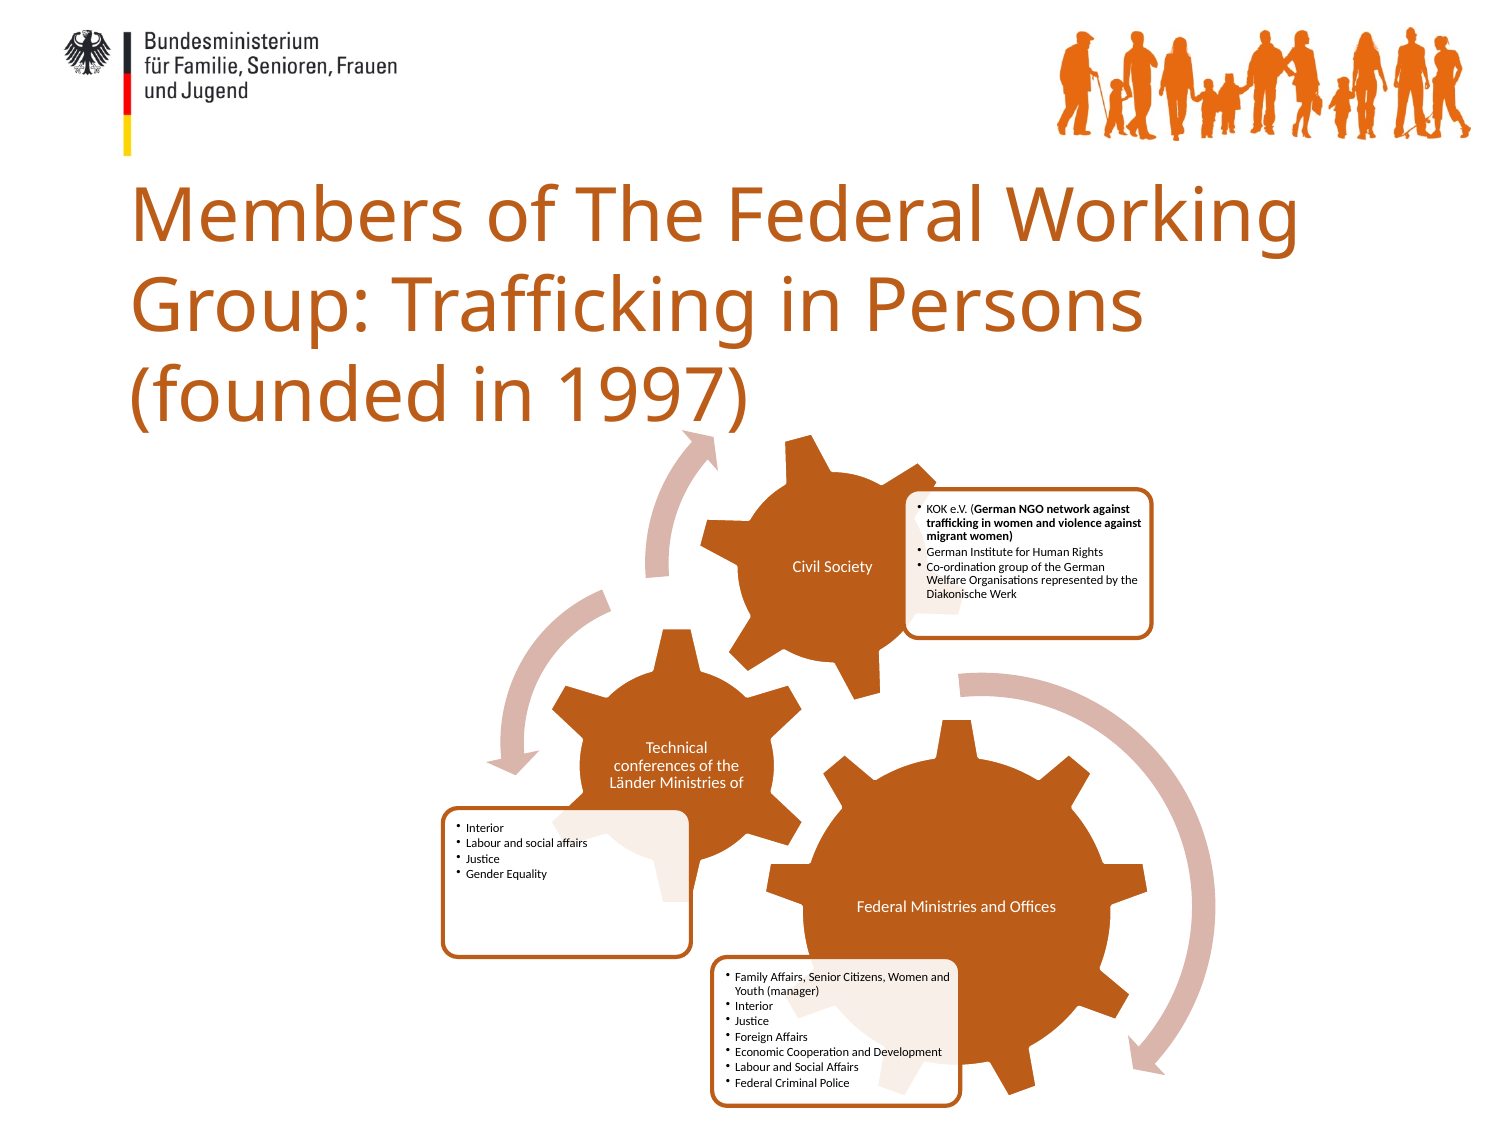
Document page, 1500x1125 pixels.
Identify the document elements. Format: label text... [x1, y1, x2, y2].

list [123, 396, 1471, 1107]
picture [29, 27, 455, 197]
picture [1057, 27, 1471, 141]
title Members of The Federal Working Group: Trafficking in Persons (founded in 1997) [123, 207, 1471, 396]
